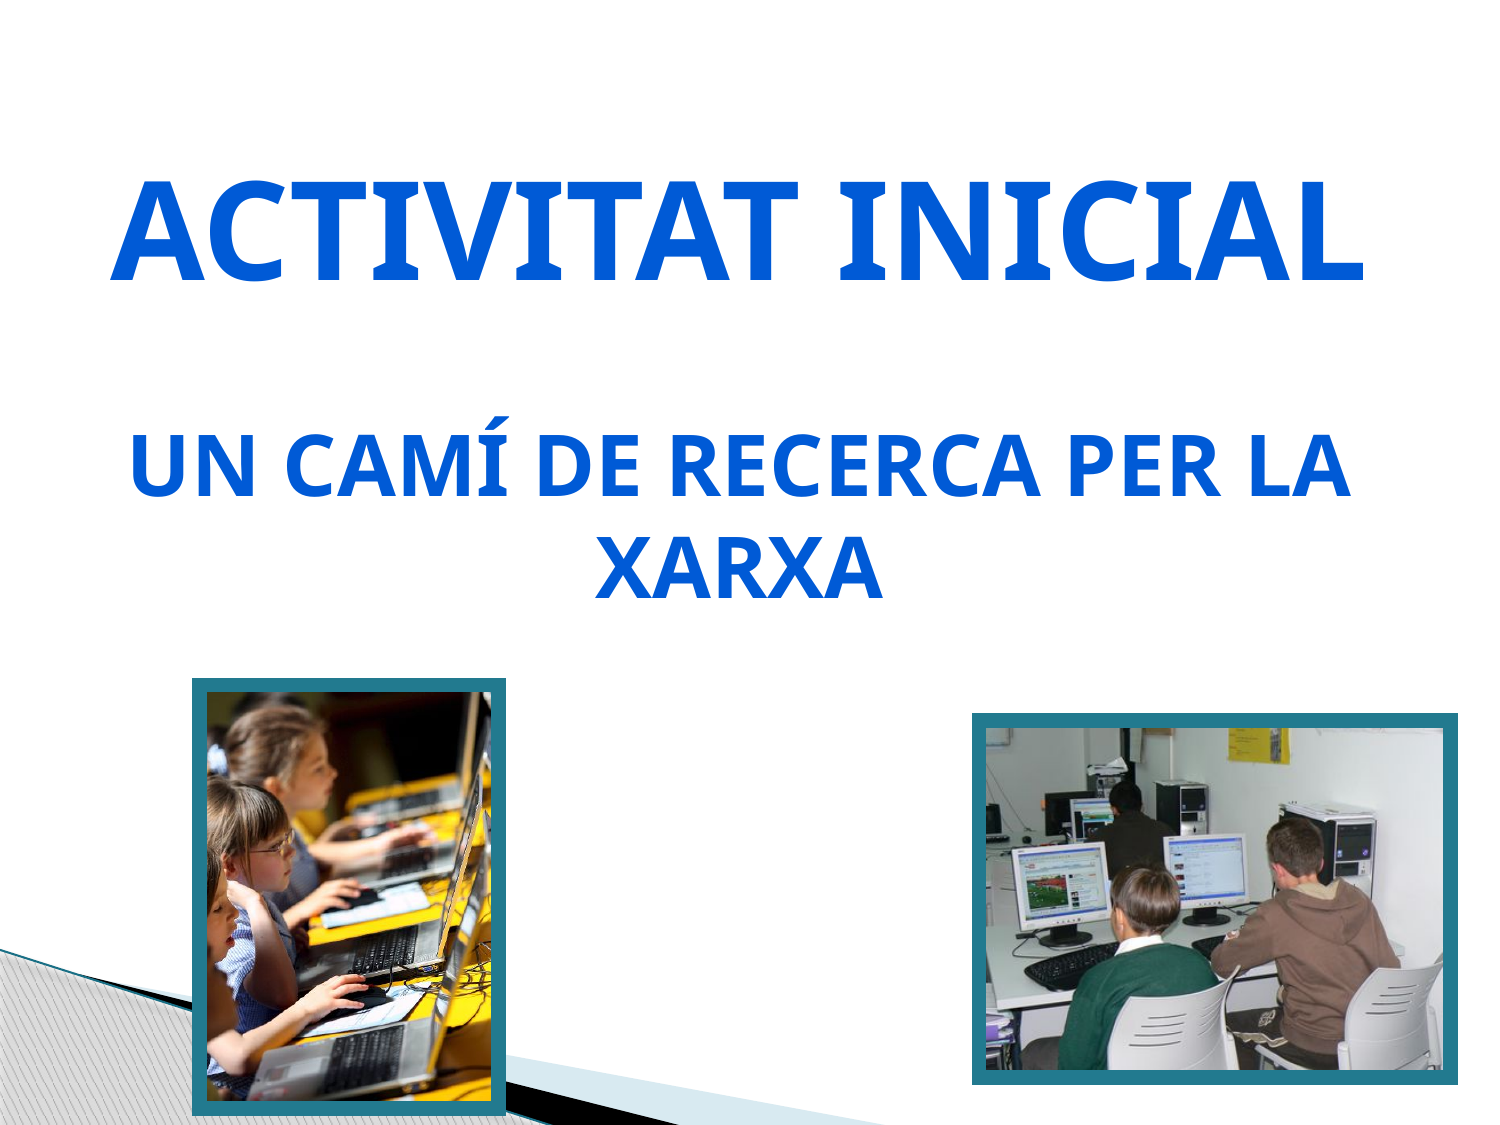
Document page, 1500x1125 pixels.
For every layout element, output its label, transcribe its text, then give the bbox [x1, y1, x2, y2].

picture [206, 692, 492, 1102]
picture [985, 727, 1444, 1071]
title ACTIVITAT INICIAL Un camí de recerca per la xarxa [64, 78, 1415, 681]
